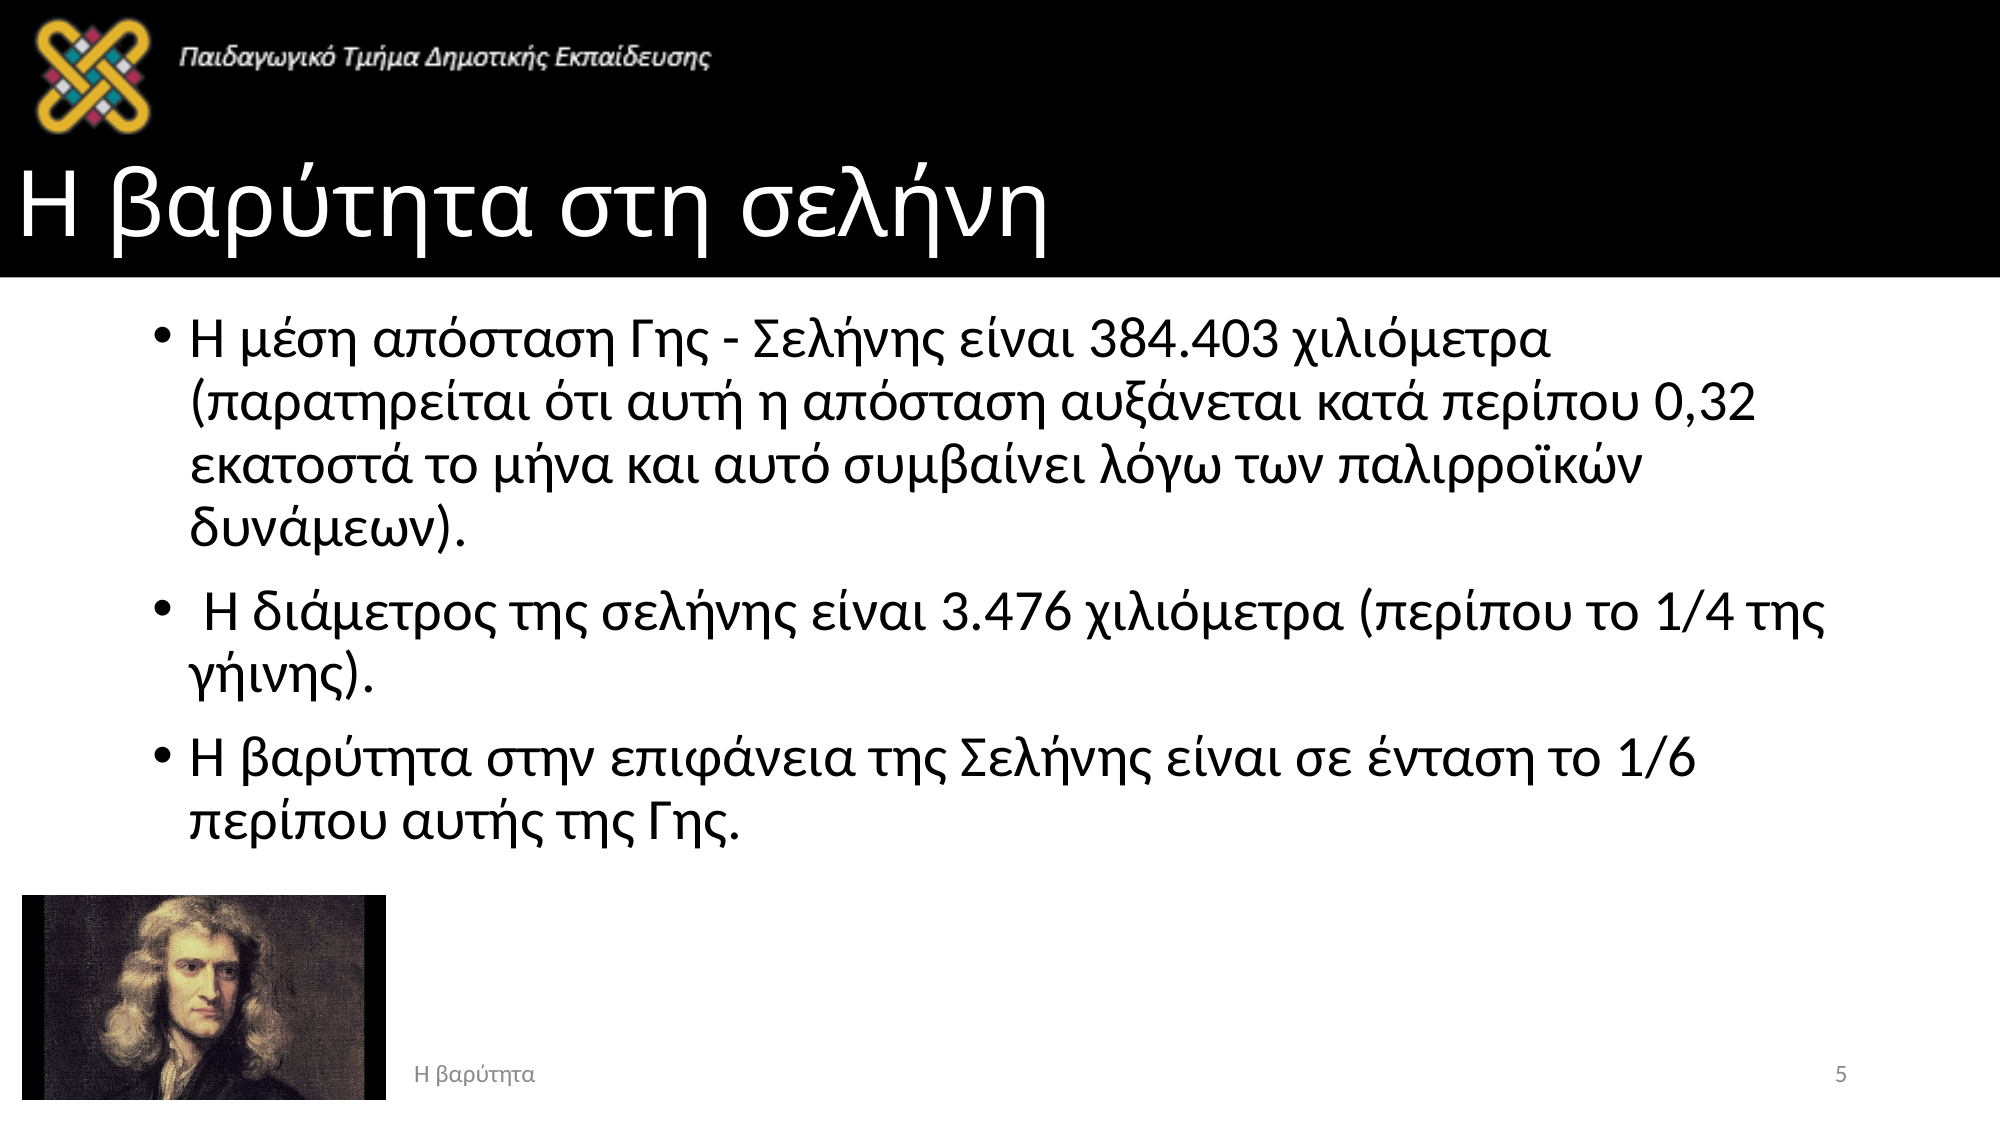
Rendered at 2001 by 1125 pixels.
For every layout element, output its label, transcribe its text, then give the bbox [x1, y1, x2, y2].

slide_number 5 [1412, 1042, 1863, 1103]
list Η μέση απόσταση Γης - Σελήνης είναι 384.403 χιλιόμετρα (παρατηρείται ότι αυτή η απόσταση αυξάνεται κατά περίπου 0,32 εκατοστά το μήνα και αυτό συμβαίνει λόγω των παλιρροϊκών δυνάμεων). Η διάμετρος της σελήνης είναι 3.476 χιλιόμετρα (περίπου το 1/4 της γήινης). Η βαρύτητα στην επιφάνεια της Σελήνης είναι σε ένταση το 1/6 περίπου αυτής της Γης. [137, 299, 1863, 1014]
picture [22, 895, 386, 1100]
picture [0, 0, 2000, 135]
title Η βαρύτητα στη σελήνη [0, 135, 2000, 278]
footer Η βαρύτητα [137, 1042, 813, 1103]
